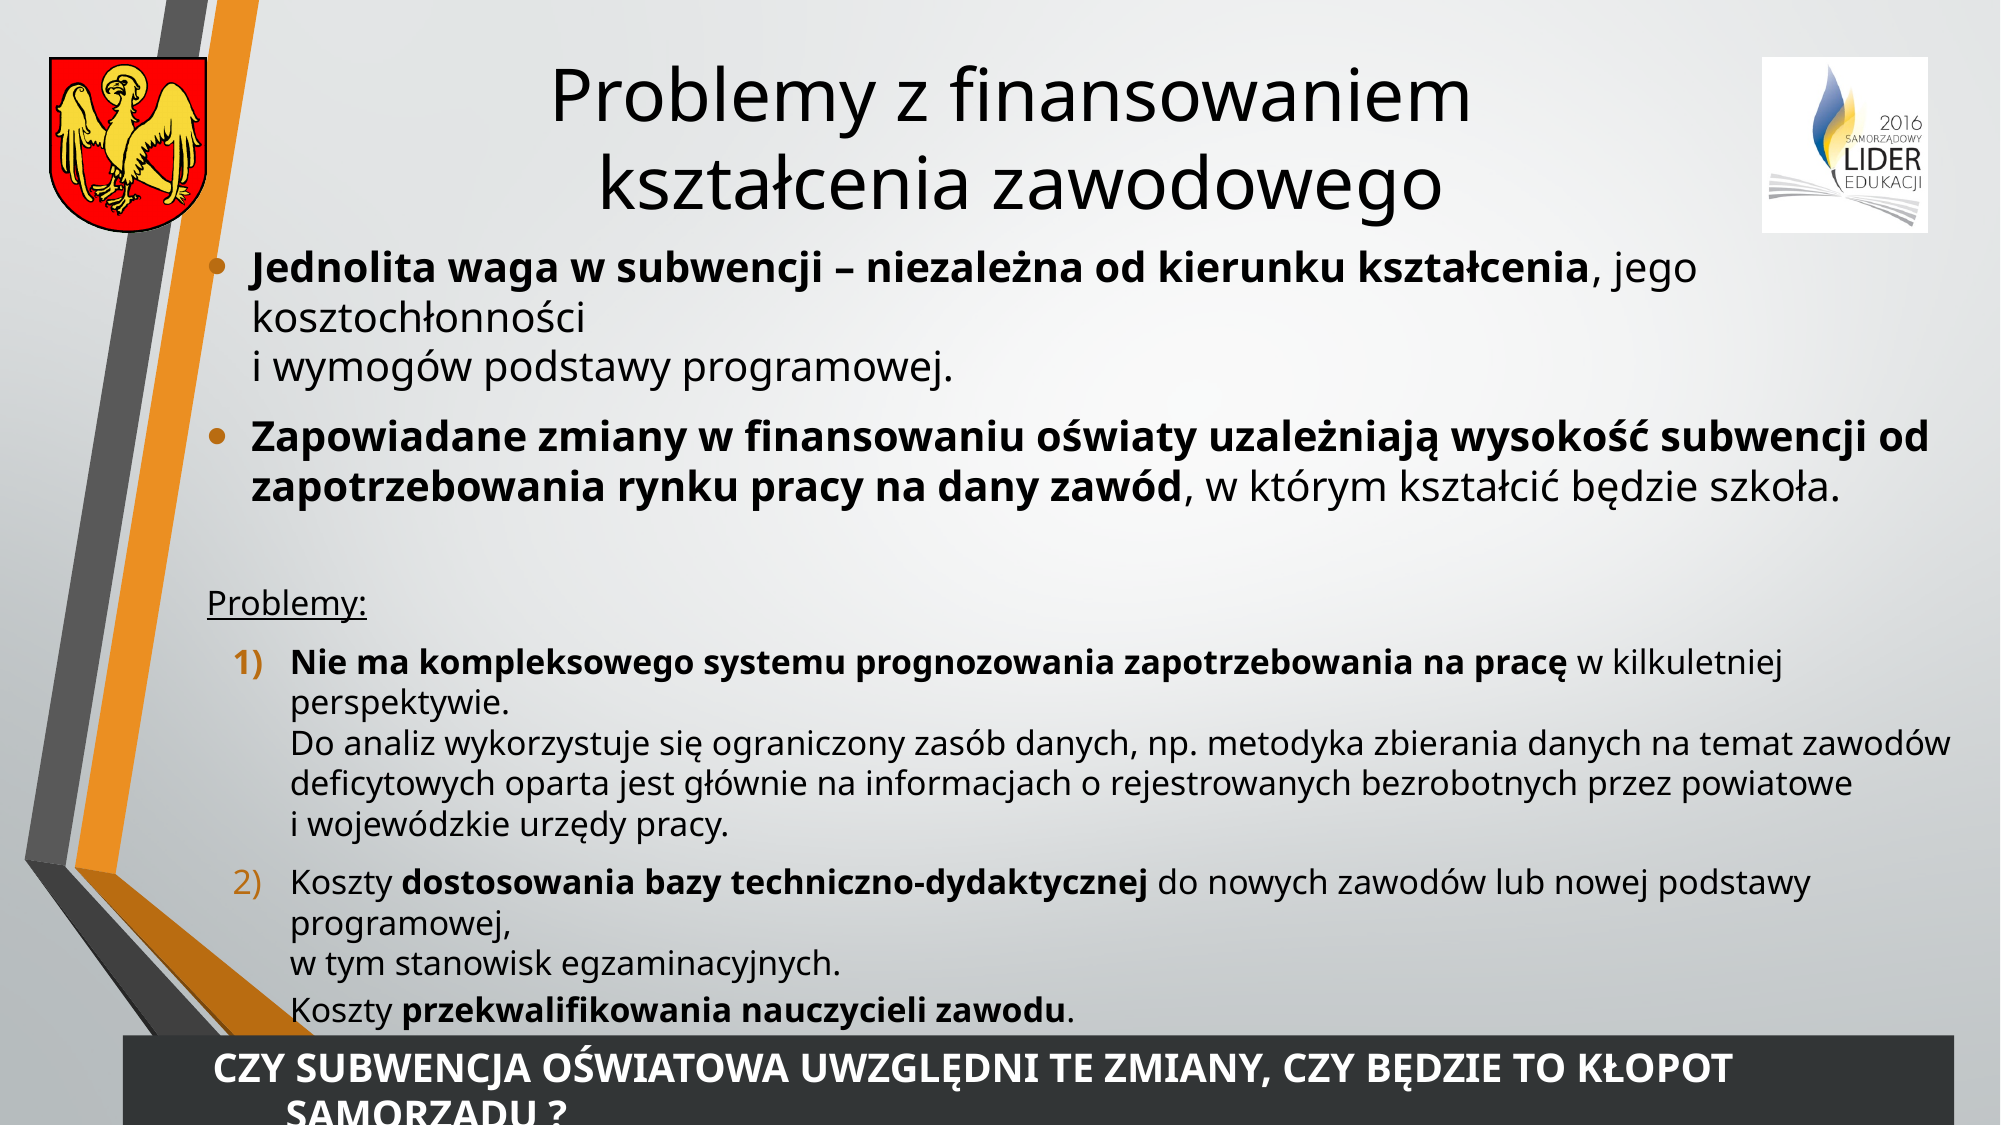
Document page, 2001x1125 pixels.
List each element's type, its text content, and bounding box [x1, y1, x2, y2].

picture [1761, 57, 1928, 233]
text_box CZY SUBWENCJA OŚWIATOWA UWZGLĘDNI TE ZMIANY, CZY BĘDZIE TO KŁOPOT SAMORZĄDU ? [122, 1035, 1955, 1125]
list Jednolita waga w subwencji – niezależna od kierunku kształcenia, jego kosztochłonności i wymogów podstawy programowej. Zapowiadane zmiany w finansowaniu oświaty uzależniają wysokość subwencji od zapotrzebowania rynku pracy na dany zawód, w którym kształcić będzie szkoła. Problemy: Nie ma kompleksowego systemu prognozowania zapotrzebowania na pracę w kilkuletniej perspektywie. Do analiz wykorzystuje się ograniczony zasób danych, np. metodyka zbierania danych na temat zawodów deficytowych oparta jest głównie na informacjach o rejestrowanych bezrobotnych przez powiatowe i wojewódzkie urzędy pracy. Koszty dostosowania bazy techniczno-dydaktycznej do nowych zawodów lub nowej podstawy programowej, w tym stanowisk egzaminacyjnych. Koszty przekwalifikowania nauczycieli zawodu. [191, 233, 1973, 1086]
title Problemy z finansowaniem kształcenia zawodowego [199, 29, 1844, 233]
picture [49, 57, 207, 234]
